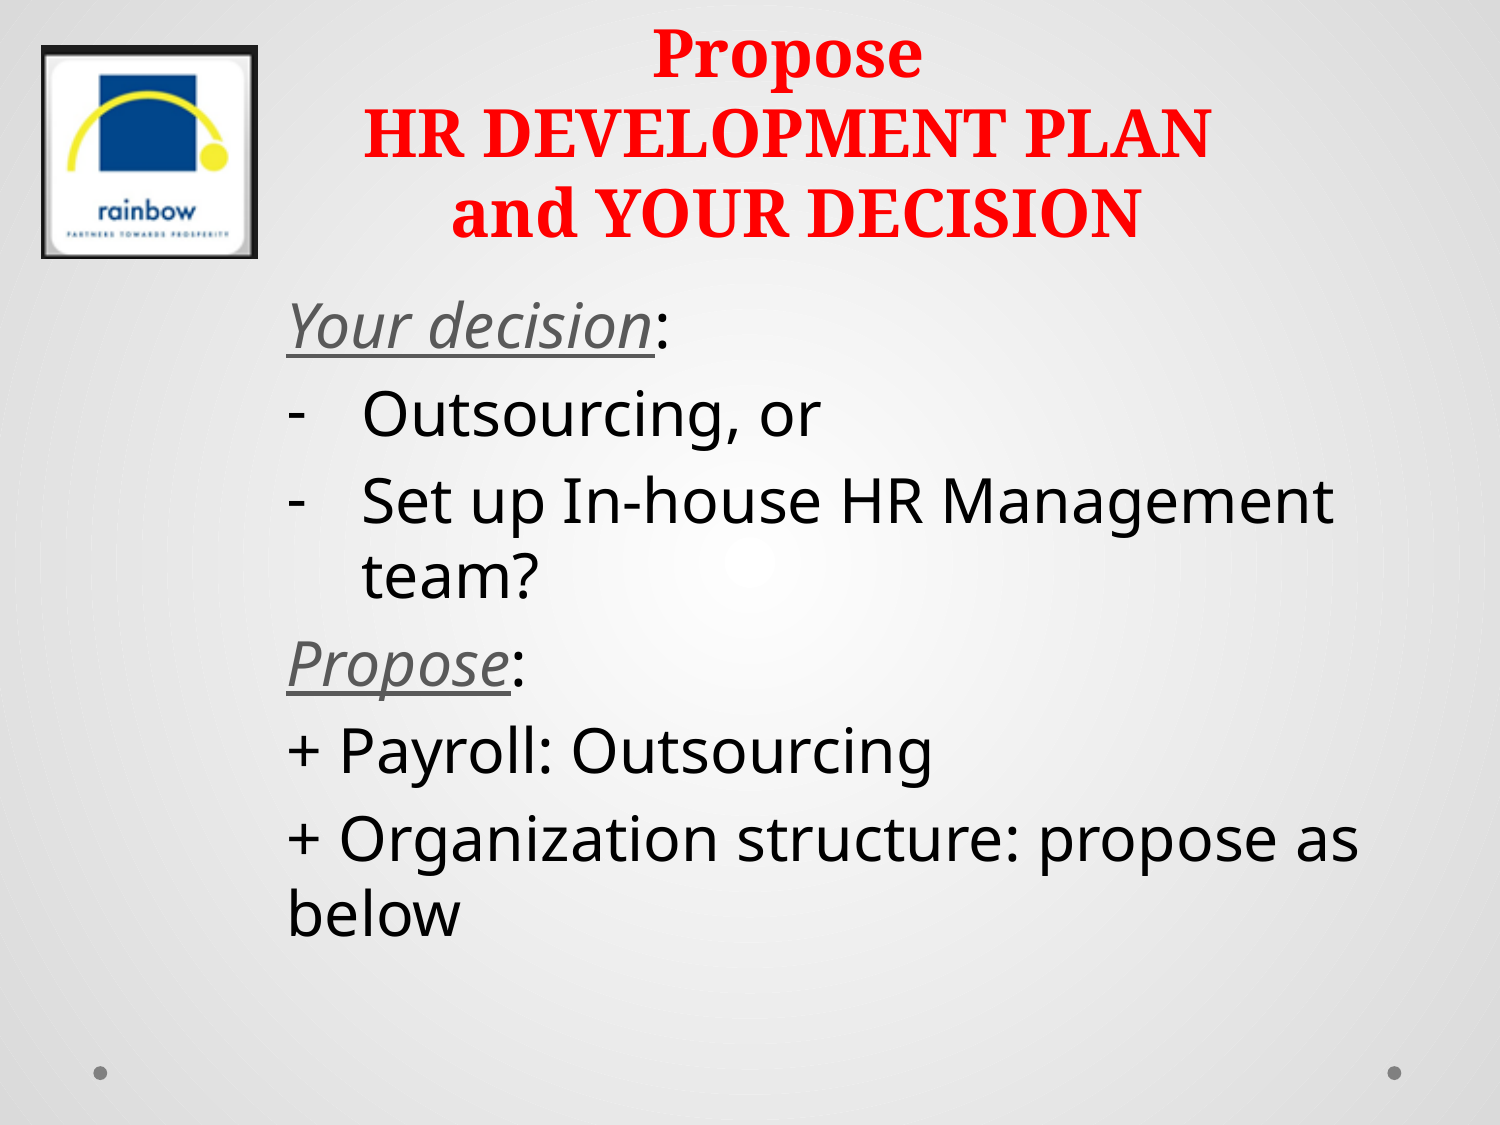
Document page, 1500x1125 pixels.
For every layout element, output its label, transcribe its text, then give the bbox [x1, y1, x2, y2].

subtitle Your decision: Outsourcing, or Set up In-house HR Management team? Propose: + Payroll: Outsourcing + Organization structure: propose as below [271, 278, 1500, 976]
picture [40, 45, 258, 259]
title Propose HR DEVELOPMENT PLAN and YOUR DECISION [94, 30, 1500, 259]
